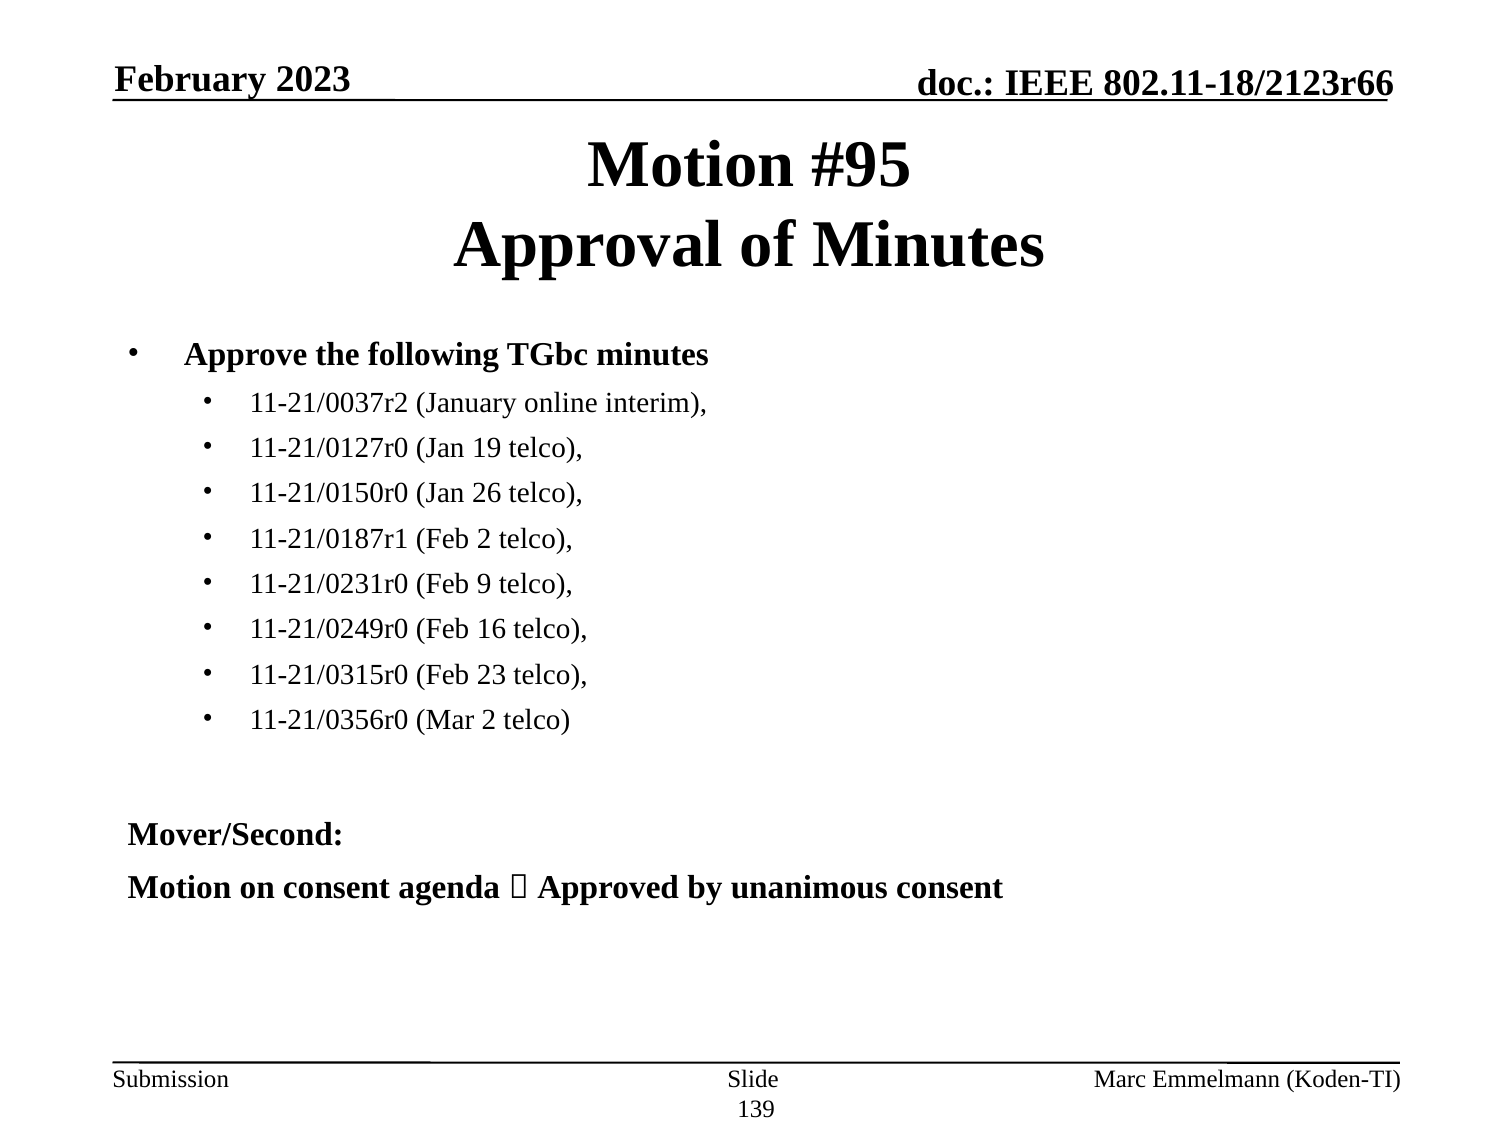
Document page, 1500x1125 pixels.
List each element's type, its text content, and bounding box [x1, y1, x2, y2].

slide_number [114, 54, 423, 100]
slide_number Slide 139 [712, 1061, 800, 1123]
title Motion #95 Approval of Minutes [112, 112, 1388, 288]
footer Marc Emmelmann (Koden-TI) [878, 1061, 1402, 1093]
list Approve the following TGbc minutes 11-21/0037r2 (January online interim), 11-21/0127r0 (Jan 19 telco), 11-21/0150r0 (Jan 26 telco), 11-21/0187r1 (Feb 2 telco), 11-21/0231r0 (Feb 9 telco), 11-21/0249r0 (Feb 16 telco), 11-21/0315r0 (Feb 23 telco), 11-21/0356r0 (Mar 2 telco) Mover/Second: Motion on consent agenda  Approved by unanimous consent [112, 324, 1388, 1000]
